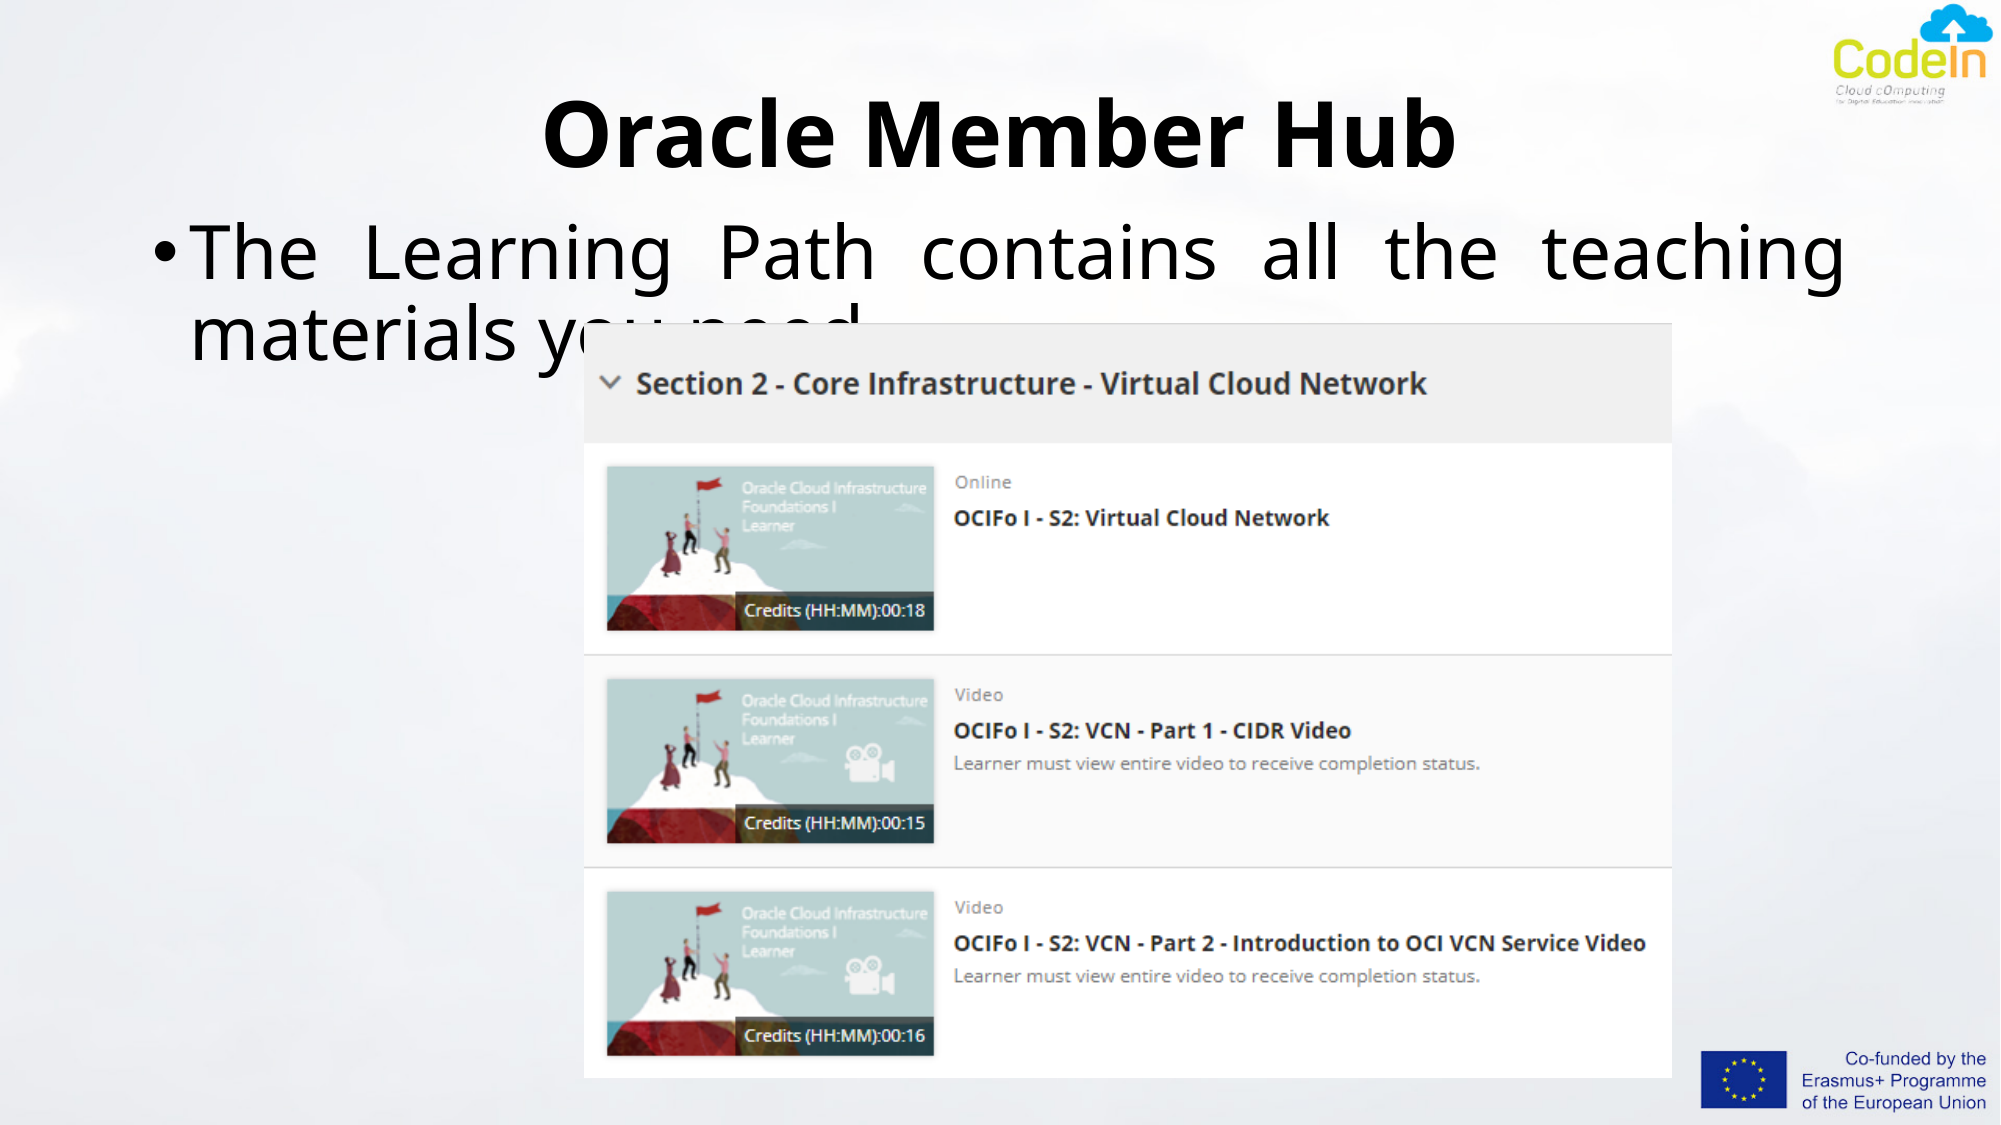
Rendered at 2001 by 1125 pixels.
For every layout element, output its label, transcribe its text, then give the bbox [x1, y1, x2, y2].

title Oracle Member Hub [137, 28, 1863, 207]
picture [0, 0, 2001, 1125]
list The Learning Path contains all the teaching materials you need [137, 207, 1863, 1095]
